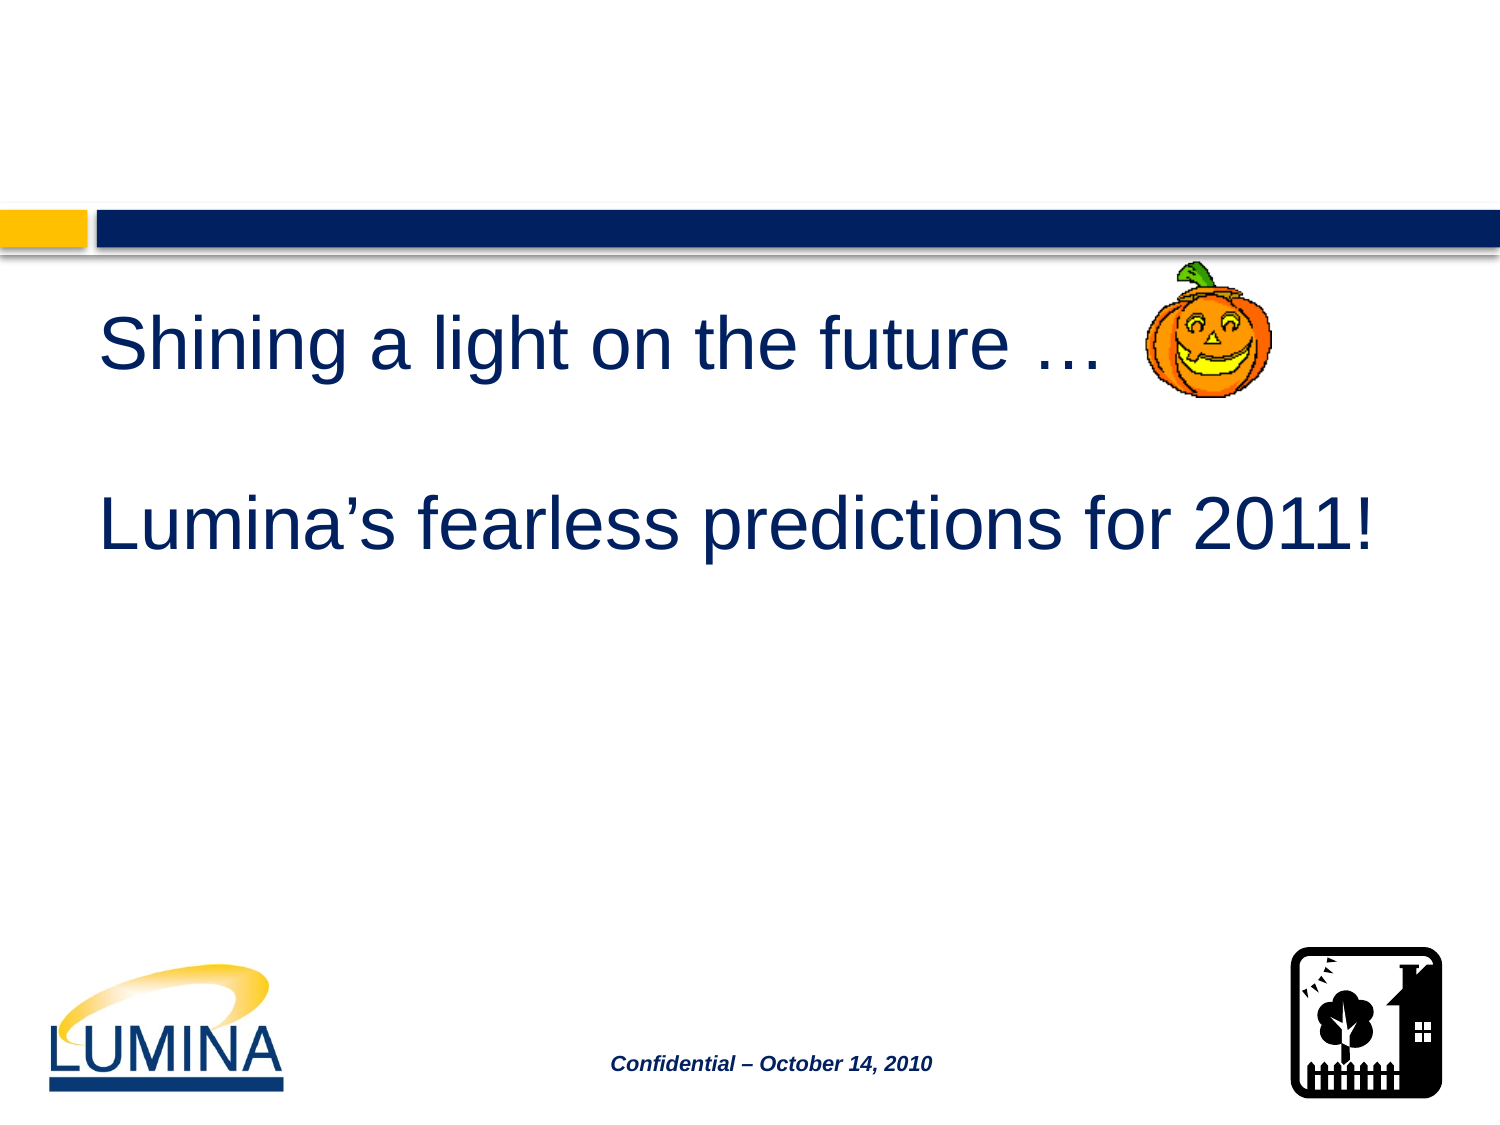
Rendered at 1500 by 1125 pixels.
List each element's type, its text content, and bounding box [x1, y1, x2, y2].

title Shining a light on the future … Lumina’s fearless predictions for 2011! [98, 335, 1437, 565]
picture [49, 964, 284, 1094]
picture [1136, 240, 1272, 398]
